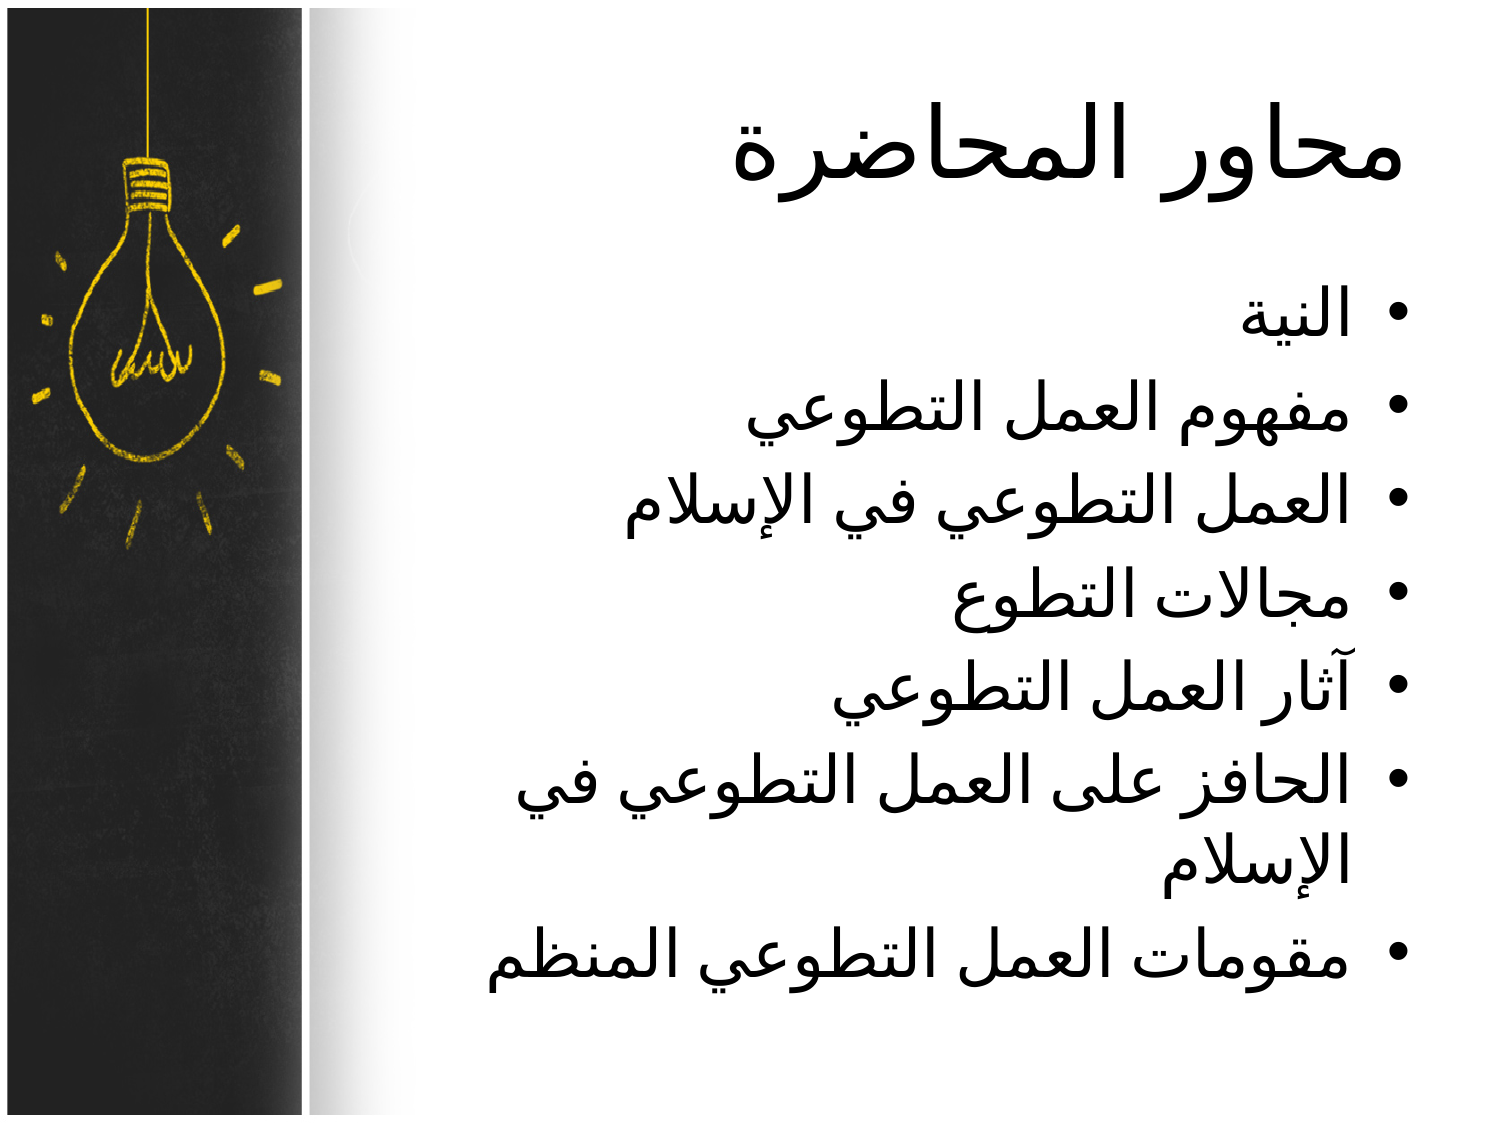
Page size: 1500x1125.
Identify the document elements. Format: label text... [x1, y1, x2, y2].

picture [0, 0, 1500, 1125]
list النية مفهوم العمل التطوعي العمل التطوعي في الإسلام مجالات التطوع آثار العمل التطوعي الحافز على العمل التطوعي في الإسلام مقومات العمل التطوعي المنظم [371, 262, 1425, 1005]
title محاور المحاضرة [371, 45, 1425, 233]
